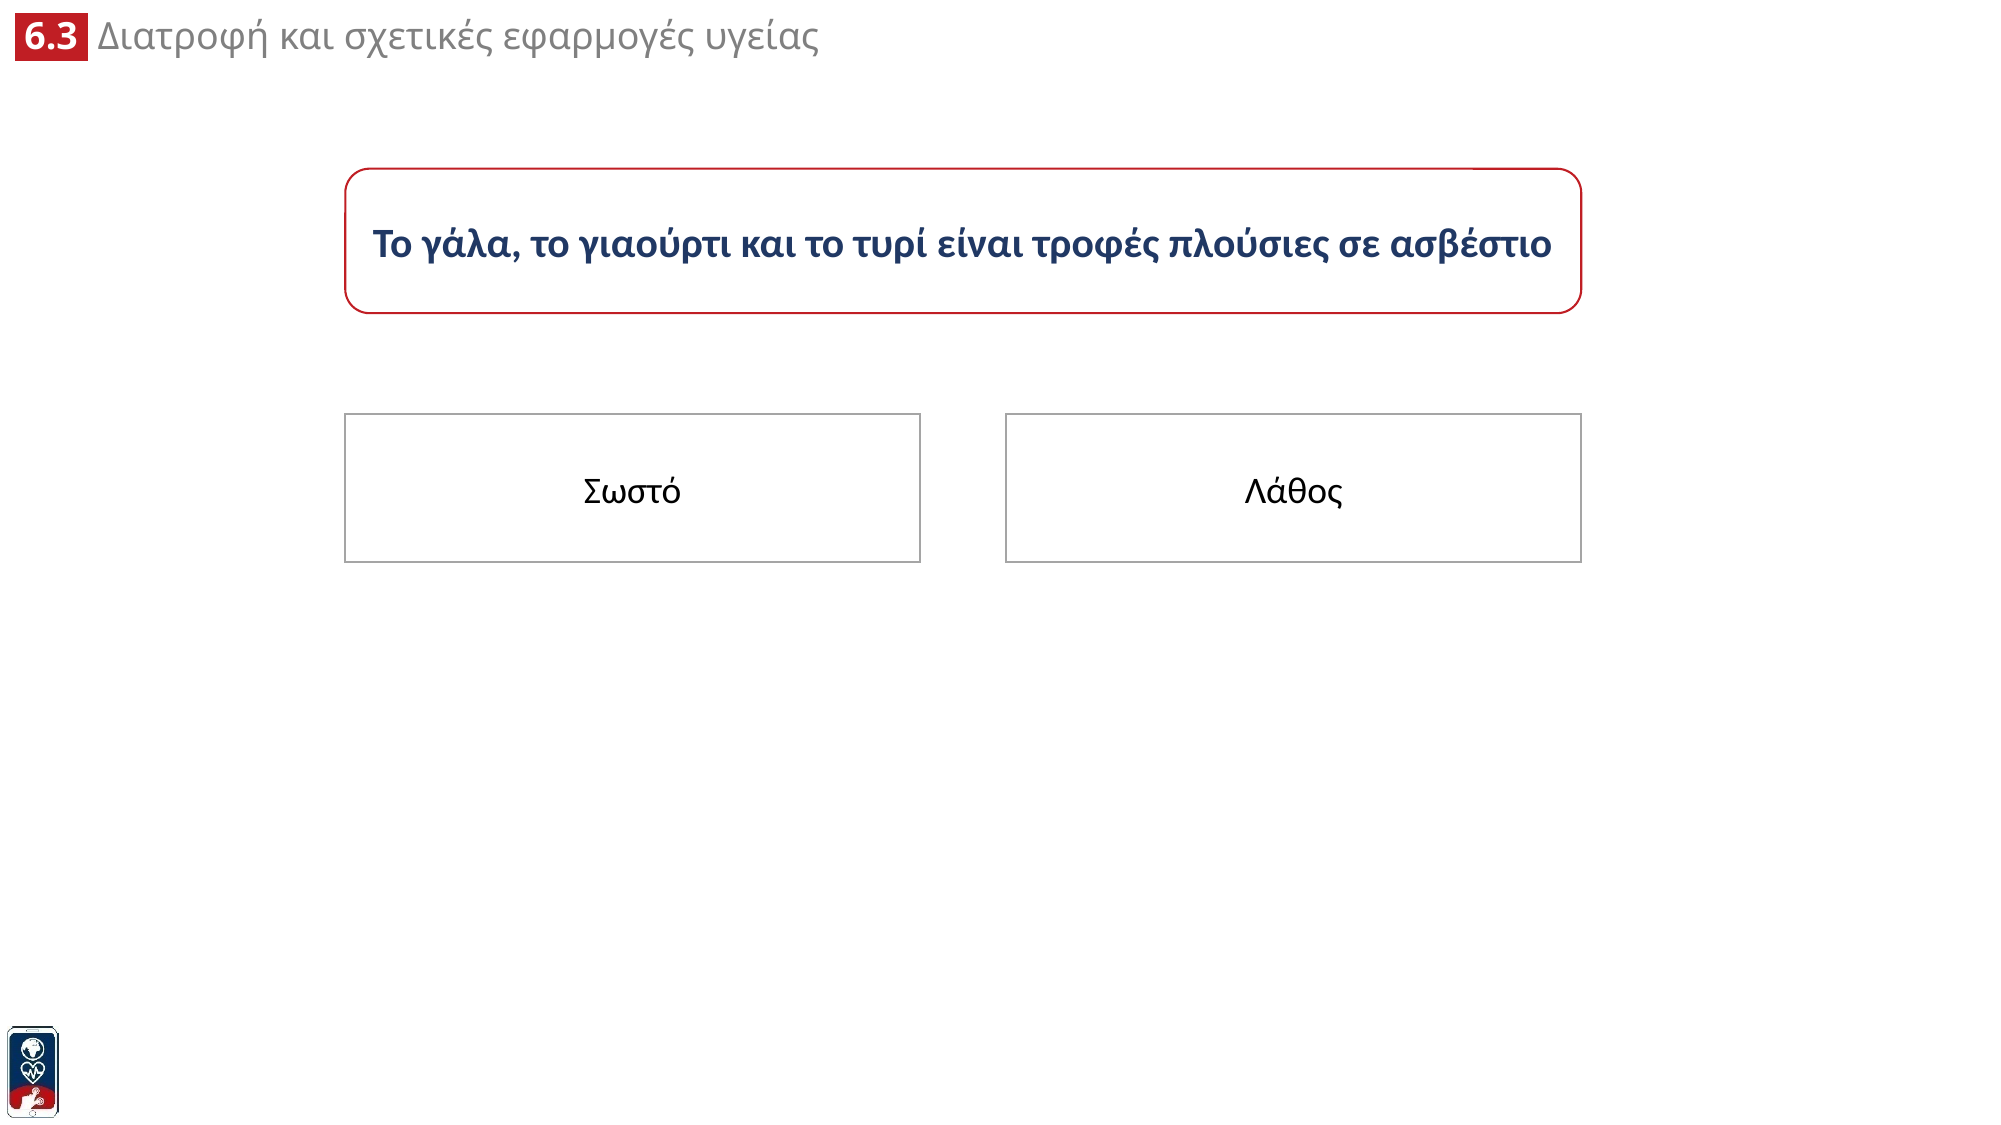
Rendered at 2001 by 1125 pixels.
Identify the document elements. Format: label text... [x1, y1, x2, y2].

text_box Σωστό [344, 413, 921, 563]
picture [7, 1026, 59, 1118]
text_box Λάθος [1005, 413, 1582, 563]
text_box Το γάλα, το γιαούρτι και το τυρί είναι τροφές πλούσιες σε ασβέστιο [344, 167, 1583, 315]
